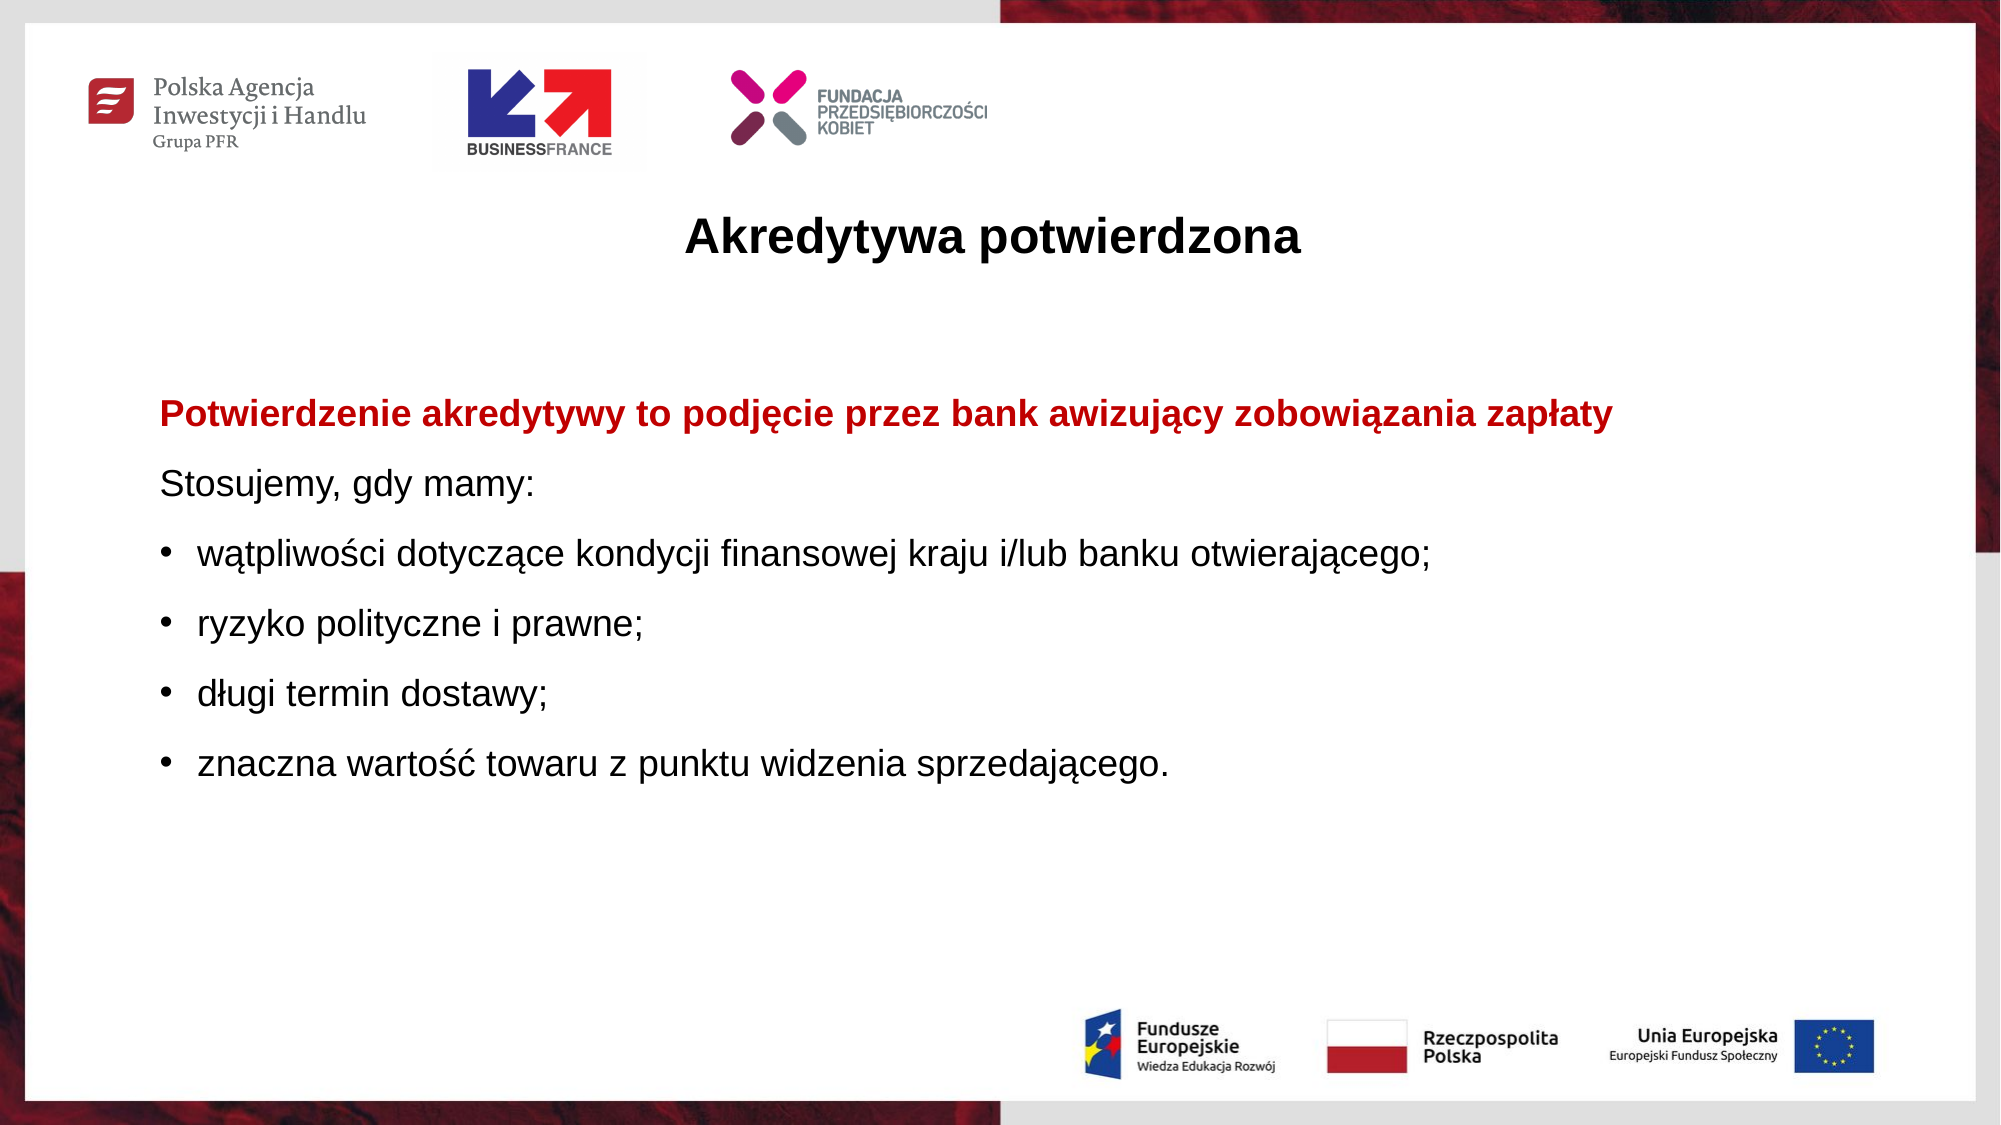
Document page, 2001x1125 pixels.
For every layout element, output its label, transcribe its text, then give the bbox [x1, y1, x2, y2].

list Potwierdzenie akredytywy to podjęcie przez bank awizujący zobowiązania zapłaty Stosujemy, gdy mamy: wątpliwości dotyczące kondycji finansowej kraju i/lub banku otwierającego; ryzyko polityczne i prawne; długi termin dostawy; znaczna wartość towaru z punktu widzenia sprzedającego. [144, 381, 1856, 1038]
text_box Akredytywa potwierdzona [353, 196, 1646, 271]
picture [0, 0, 2001, 1125]
